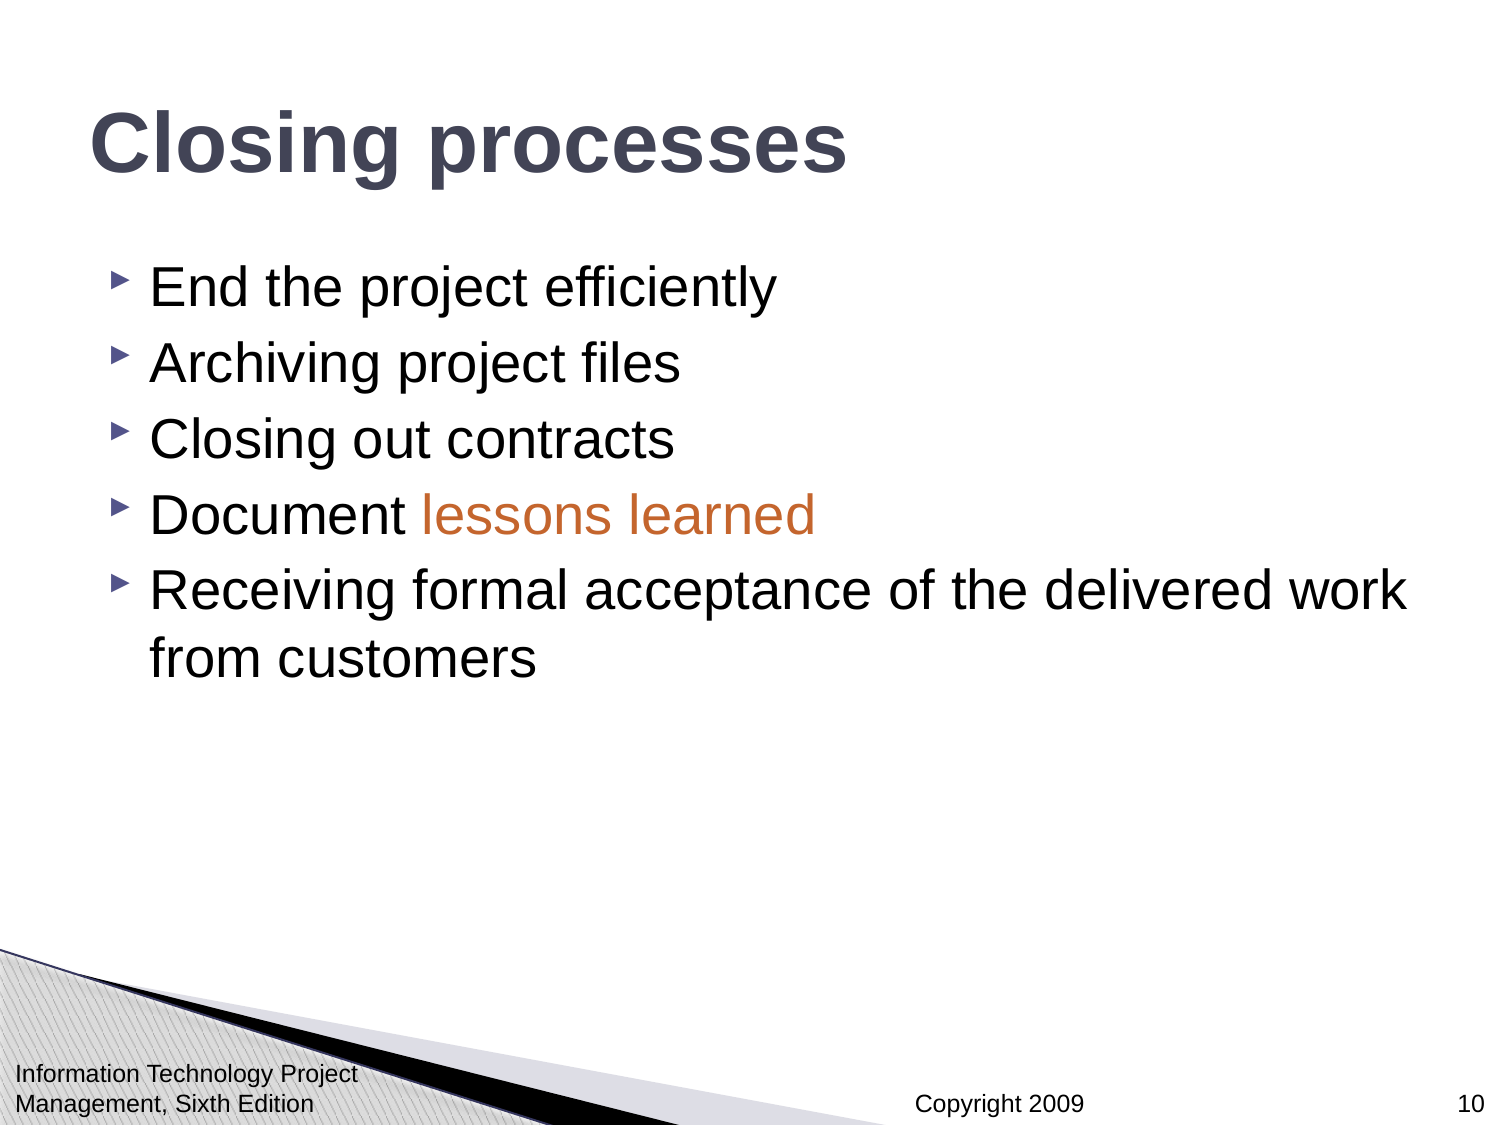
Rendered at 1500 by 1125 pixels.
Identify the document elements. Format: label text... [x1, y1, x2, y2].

slide_number 10 [1408, 1065, 1500, 1125]
footer Information Technology Project Management, Sixth Edition [0, 1065, 388, 1125]
list End the project efficiently Archiving project files Closing out contracts Document lessons learned Receiving formal acceptance of the delivered work from customers [74, 242, 1426, 986]
title Closing processes [75, 45, 1425, 233]
